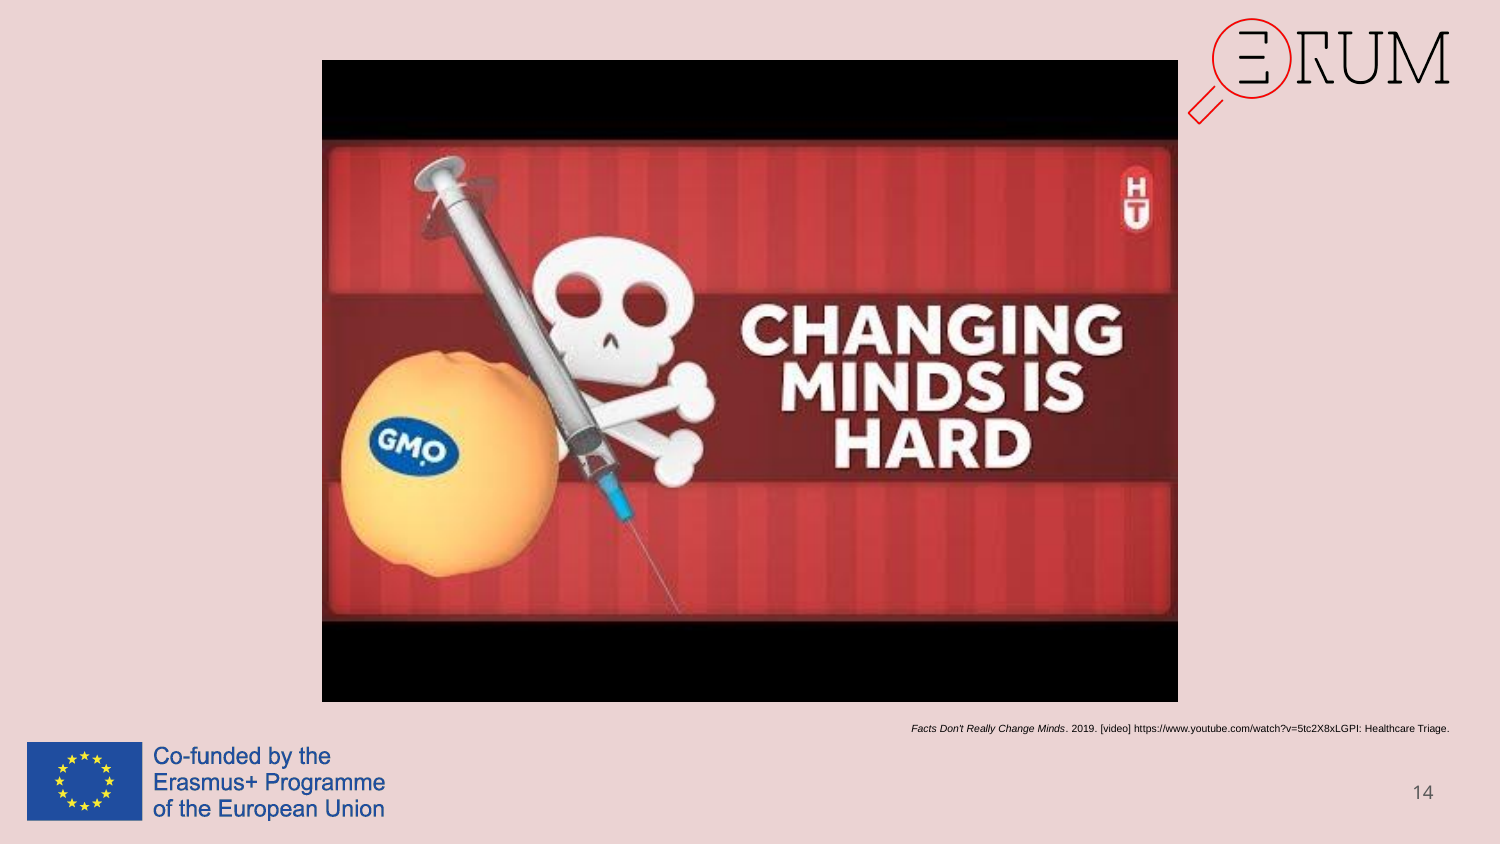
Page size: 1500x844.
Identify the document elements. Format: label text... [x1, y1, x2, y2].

slide_number 14 [1358, 761, 1449, 826]
text_box Facts Don't Really Change Minds. 2019. [video] https://www.youtube.com/watch?v=5tc2X8xLGPI: Healthcare Triage. [846, 715, 1467, 741]
picture [322, 0, 1500, 702]
picture [27, 742, 385, 821]
